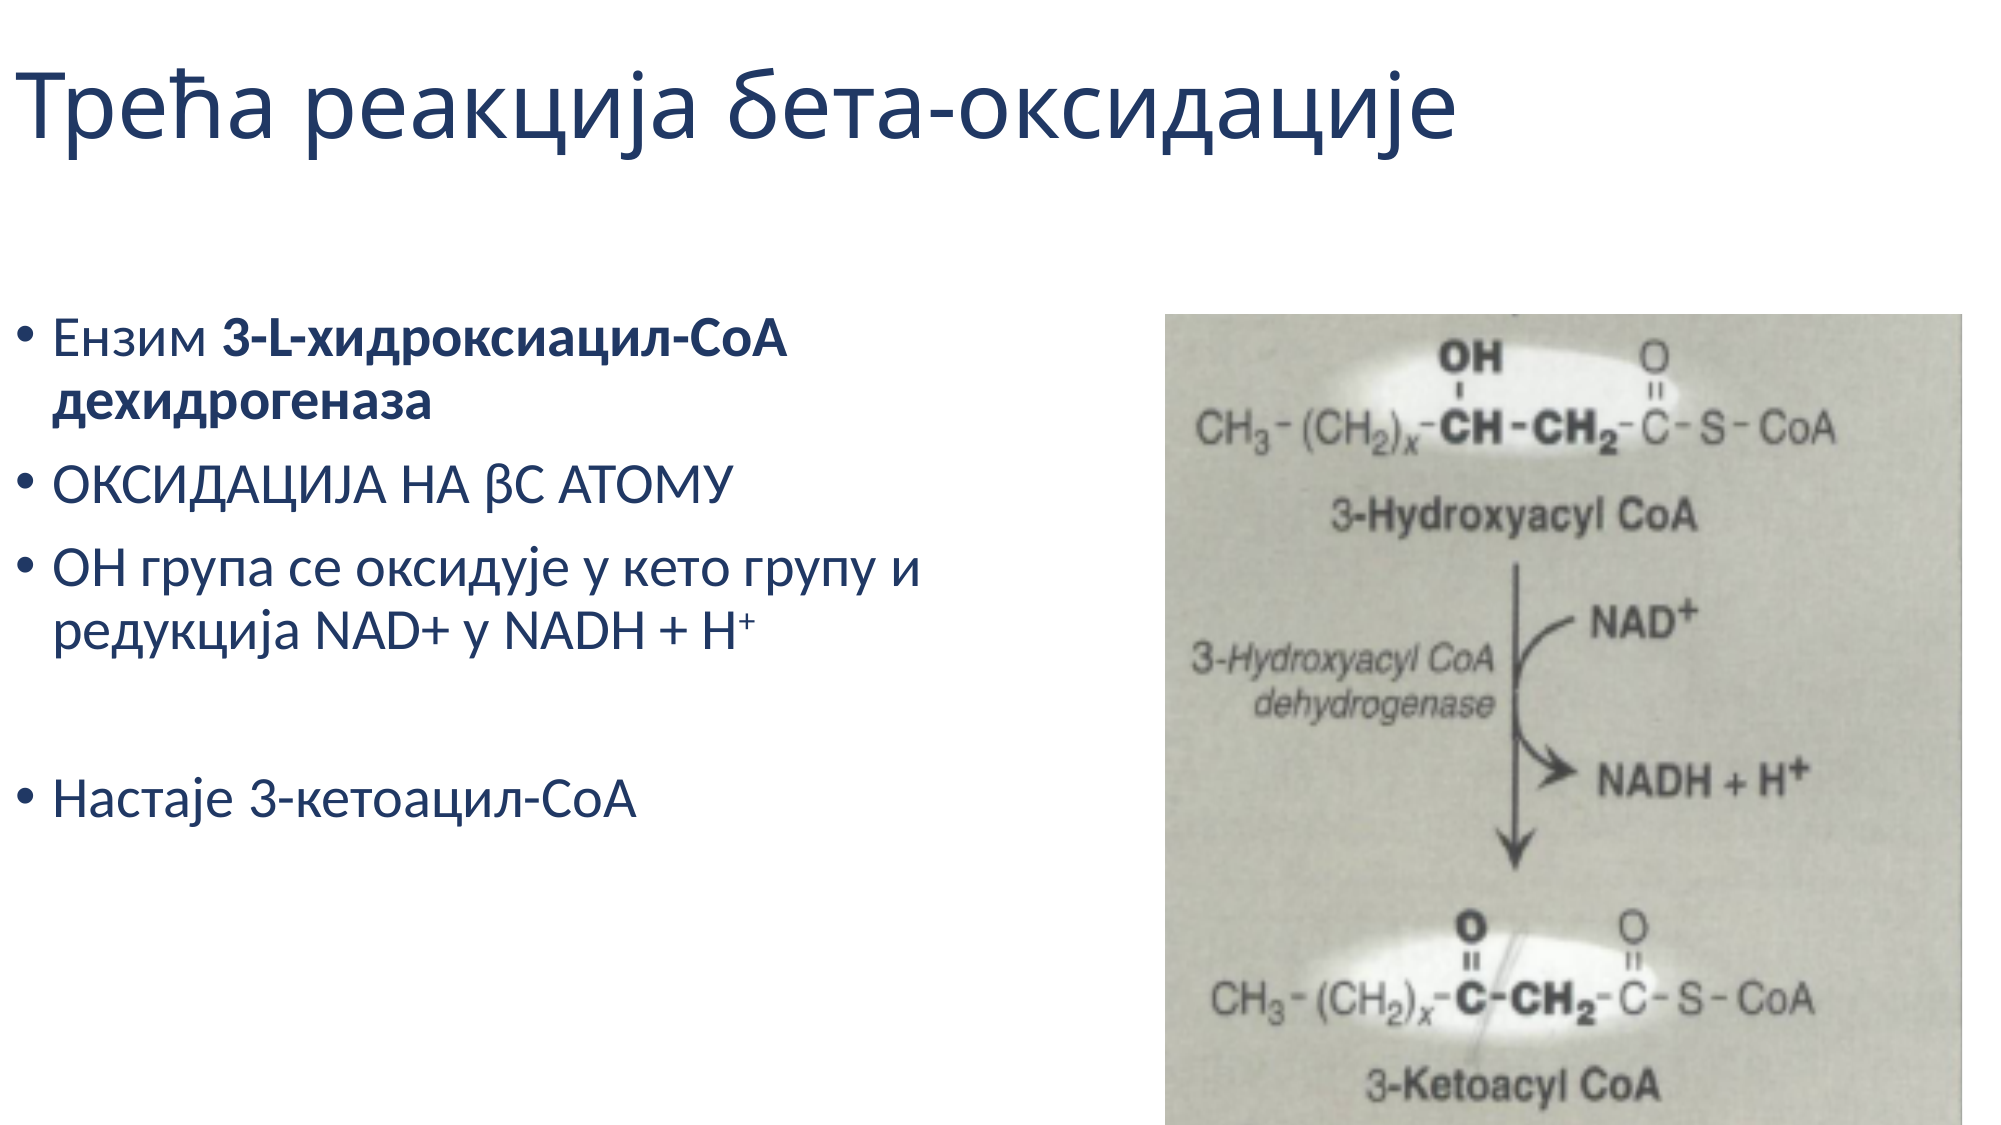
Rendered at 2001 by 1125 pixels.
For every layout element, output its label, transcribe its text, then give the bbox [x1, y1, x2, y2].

picture [1165, 314, 1963, 1125]
title Трећа реакција бета-оксидације [0, 0, 1725, 218]
list Ензим 3-L-хидроксиацил-CoA дехидрогеназа ОКСИДАЦИЈА НА βС АТОМУ ОН група се оксидује у кето групу и редукција NAD+ у NADH + H+ Настаје 3-кетоацил-СоА [0, 298, 1196, 1112]
